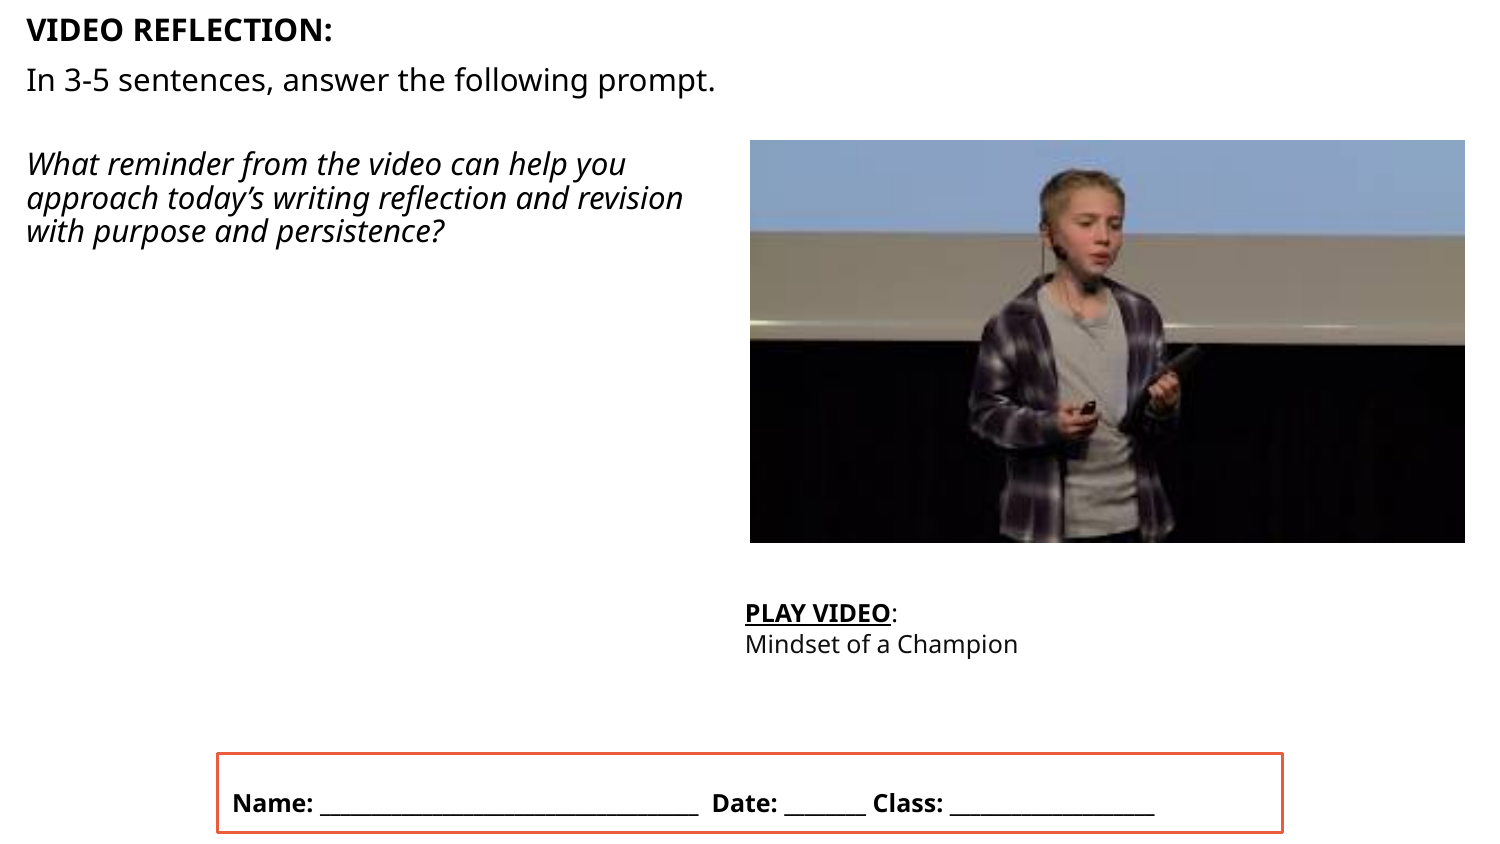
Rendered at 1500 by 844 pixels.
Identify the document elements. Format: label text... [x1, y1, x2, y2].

text_box PLAY VIDEO: Mindset of a Champion [730, 582, 1465, 717]
text_box VIDEO REFLECTION: In 3-5 sentences, answer the following prompt. What reminder from the video can help you approach today’s writing reflection and revision with purpose and persistence? [15, 8, 750, 572]
text_box Name: _____________________________________ Date: ________ Class: ____________________ [217, 753, 1283, 833]
picture [749, 140, 1465, 544]
